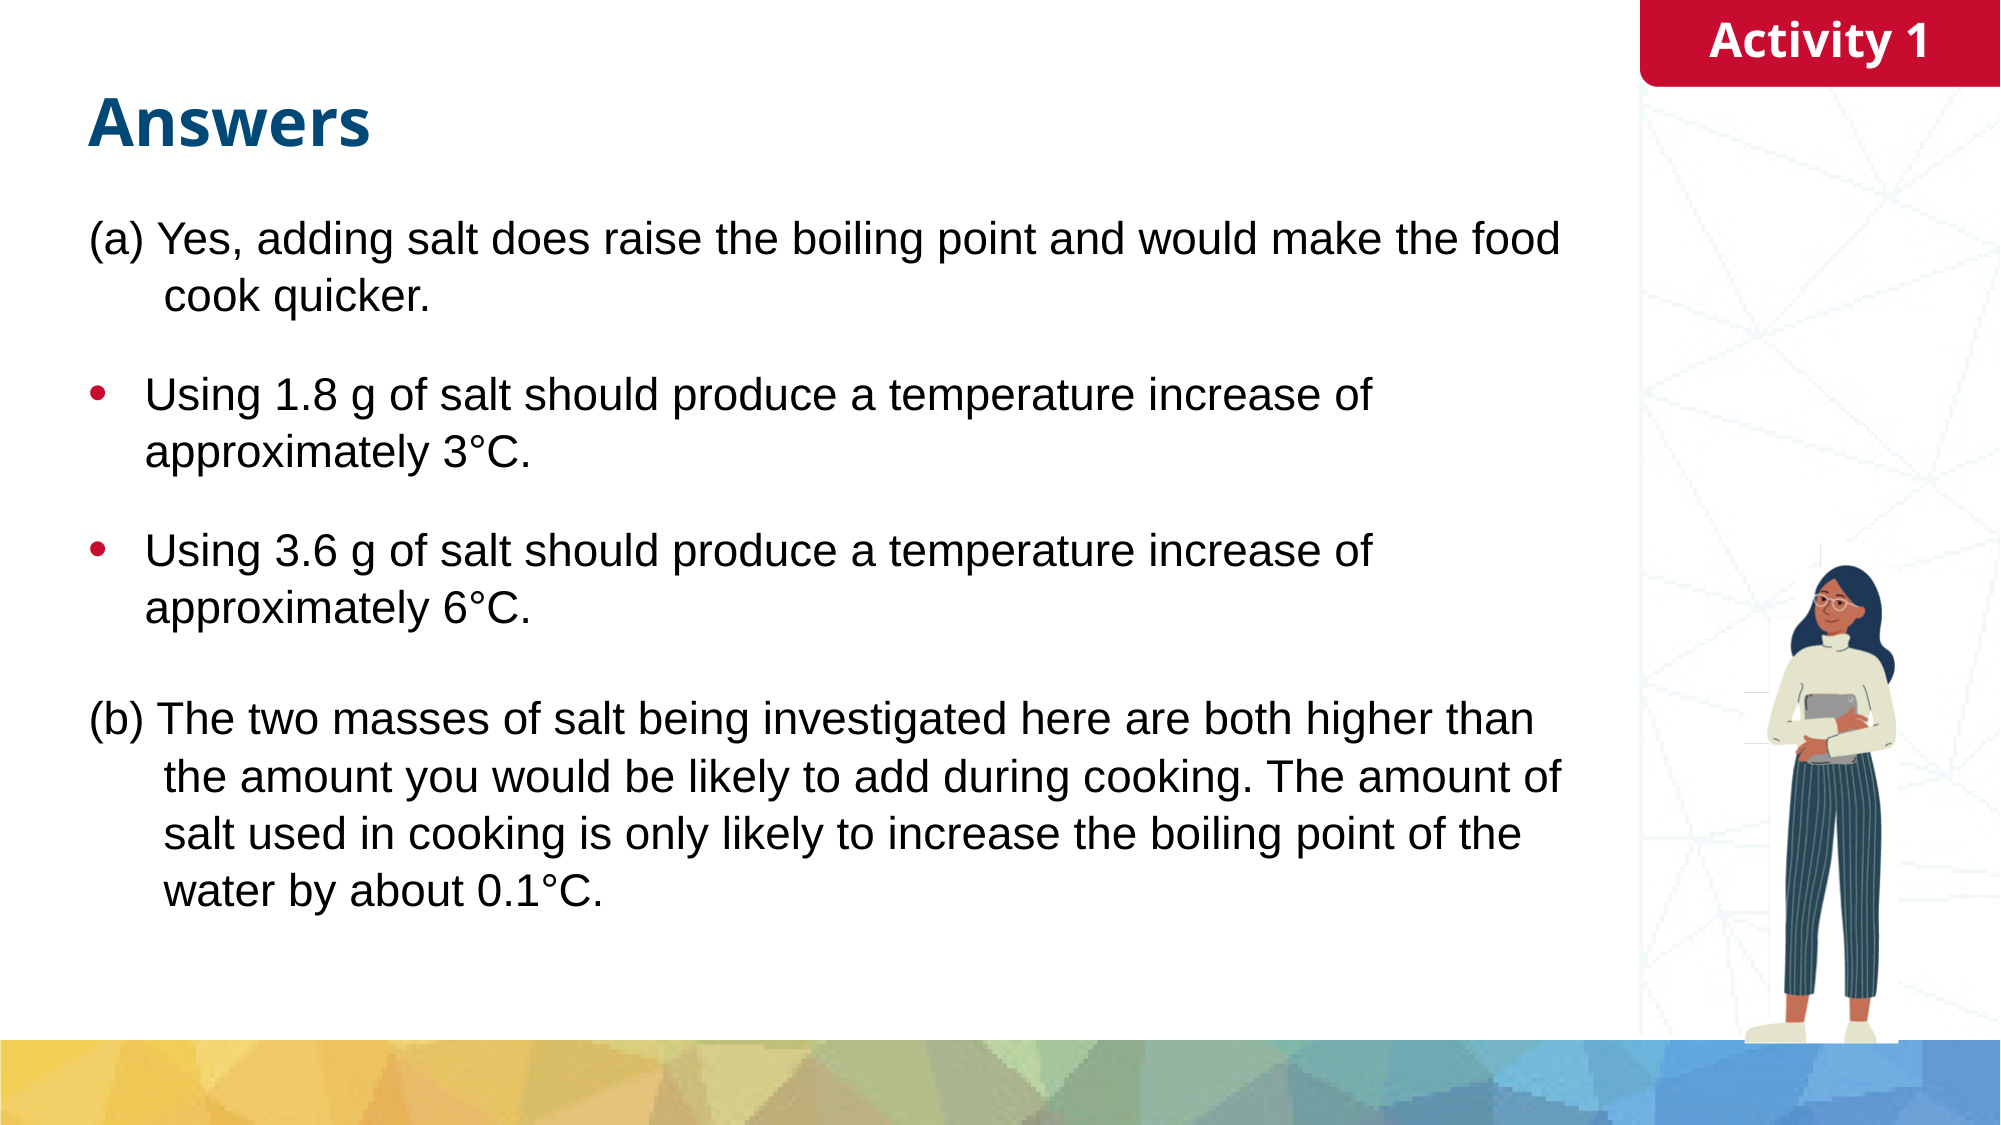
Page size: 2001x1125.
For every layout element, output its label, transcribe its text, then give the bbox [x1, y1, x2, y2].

list (a) Yes, adding salt does raise the boiling point and would make the food cook quicker. Using 1.8 g of salt should produce a temperature increase of approximately 3°C. Using 3.6 g of salt should produce a temperature increase of approximately 6°C. (b) The two masses of salt being investigated here are both higher than the amount you would be likely to add during cooking. The amount of salt used in cooking is only likely to increase the boiling point of the water by about 0.1°C. [88, 206, 1565, 979]
title Answers [88, 88, 1565, 161]
picture [0, 0, 2001, 1125]
